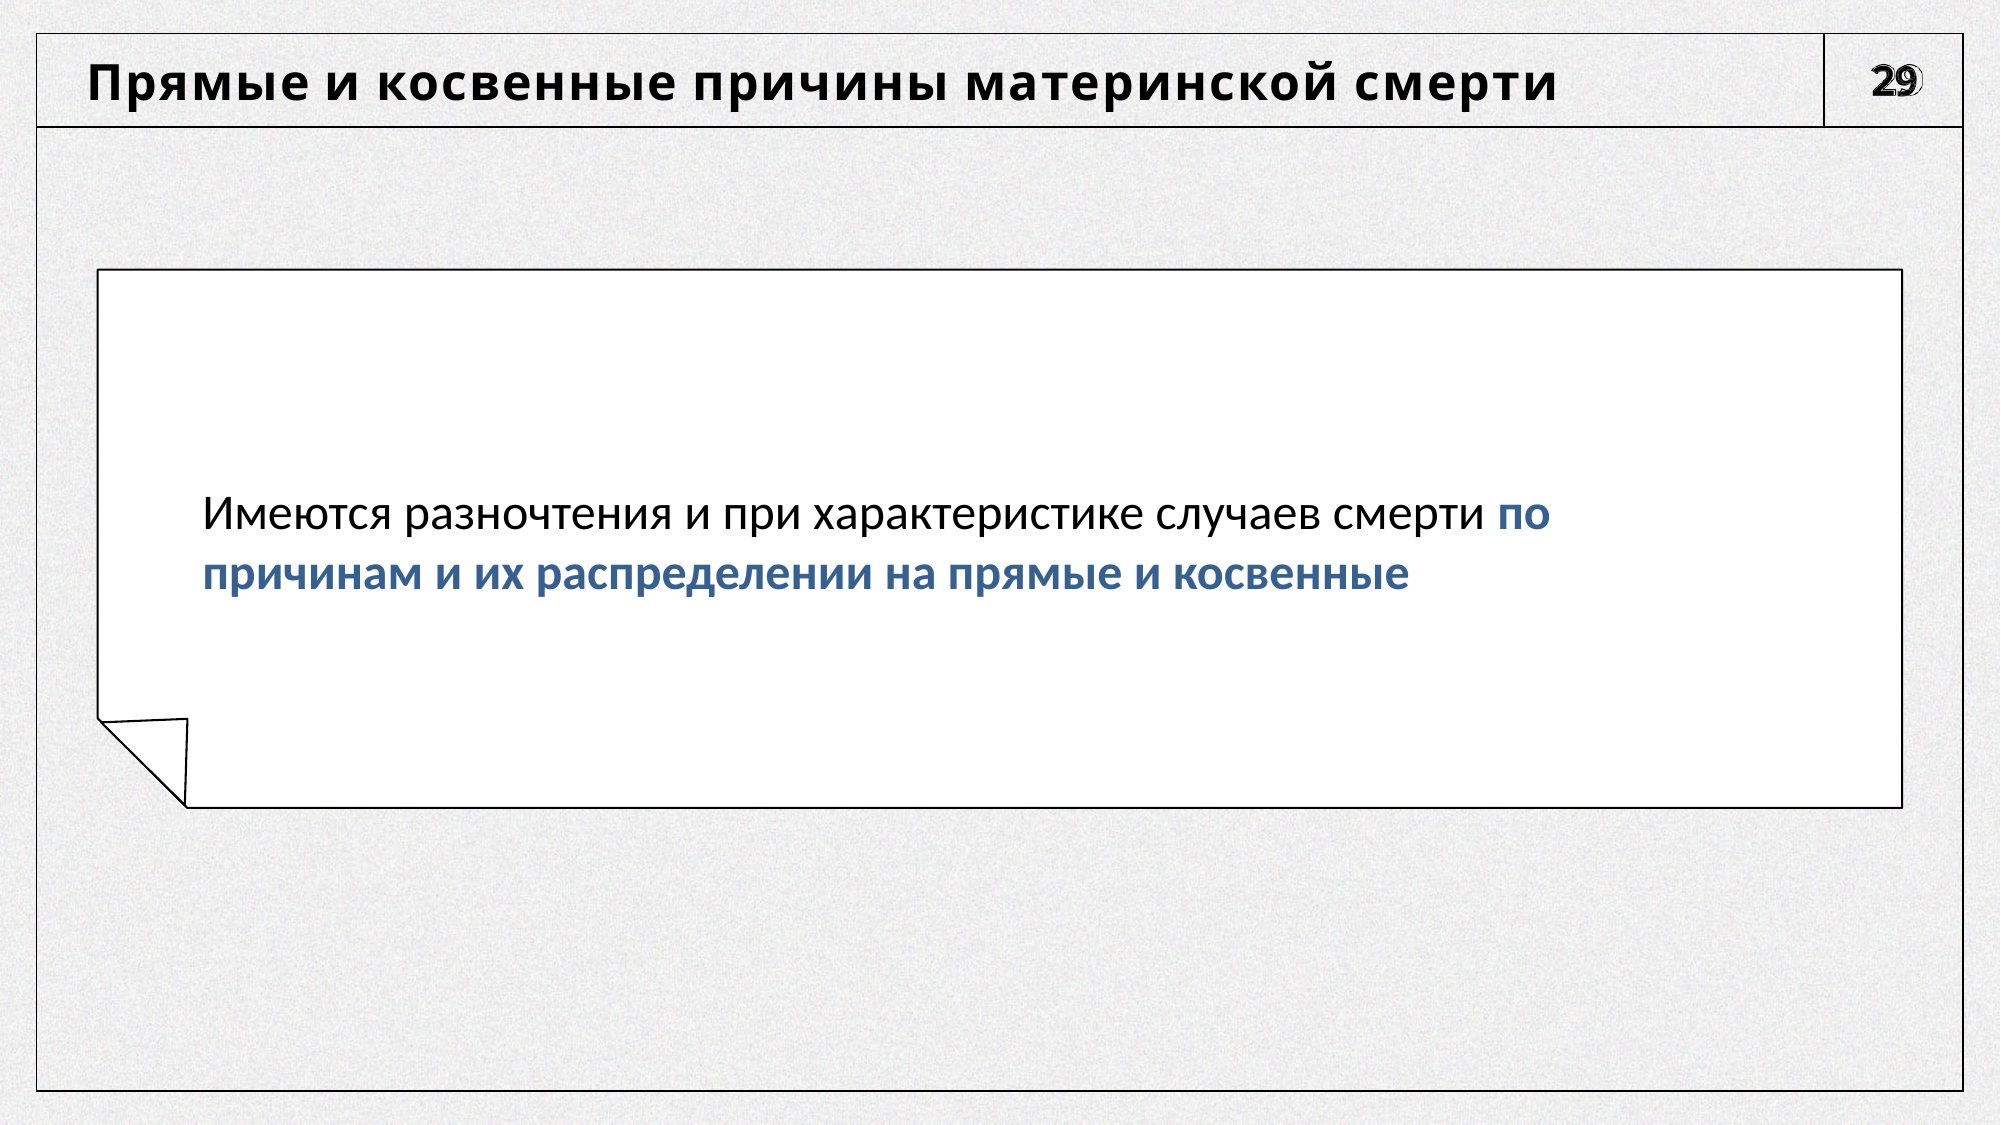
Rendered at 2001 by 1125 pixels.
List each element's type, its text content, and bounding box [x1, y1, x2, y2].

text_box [96, 268, 1904, 810]
table_cell Имеются разночтения и при характеристике случаев смерти по причинам и их распределении на прямые и косвенные [37, 128, 1962, 1090]
picture [0, 0, 2000, 1125]
table_header 29 [1825, 34, 1962, 126]
table_header Прямые и косвенные причины материнской смерти [37, 34, 1823, 126]
